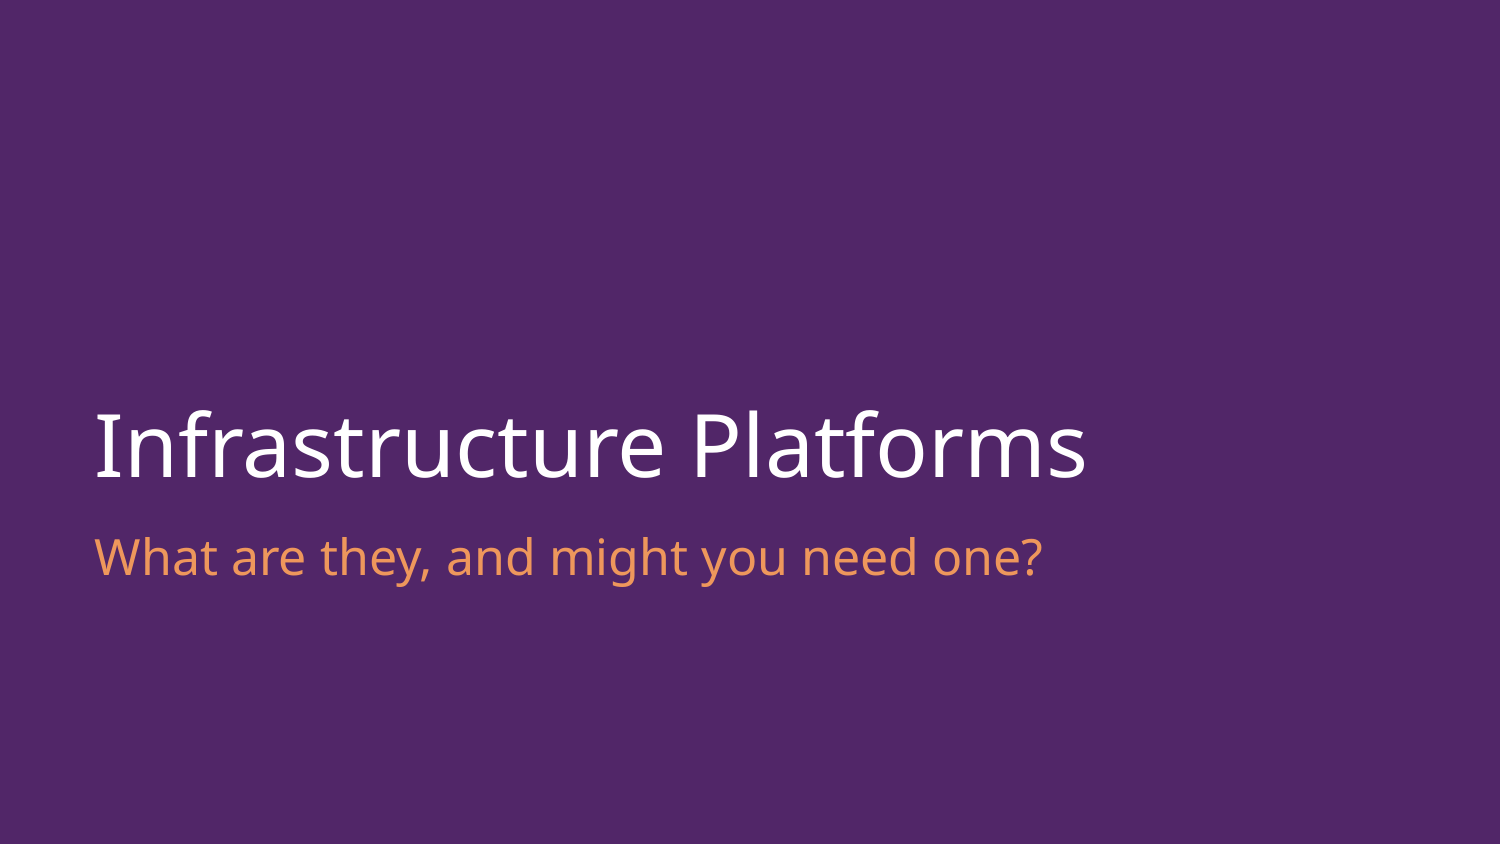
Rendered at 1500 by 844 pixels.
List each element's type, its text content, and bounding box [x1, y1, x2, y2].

title Infrastructure Platforms [79, 268, 1423, 510]
subtitle What are they, and might you need one? [79, 510, 1423, 652]
